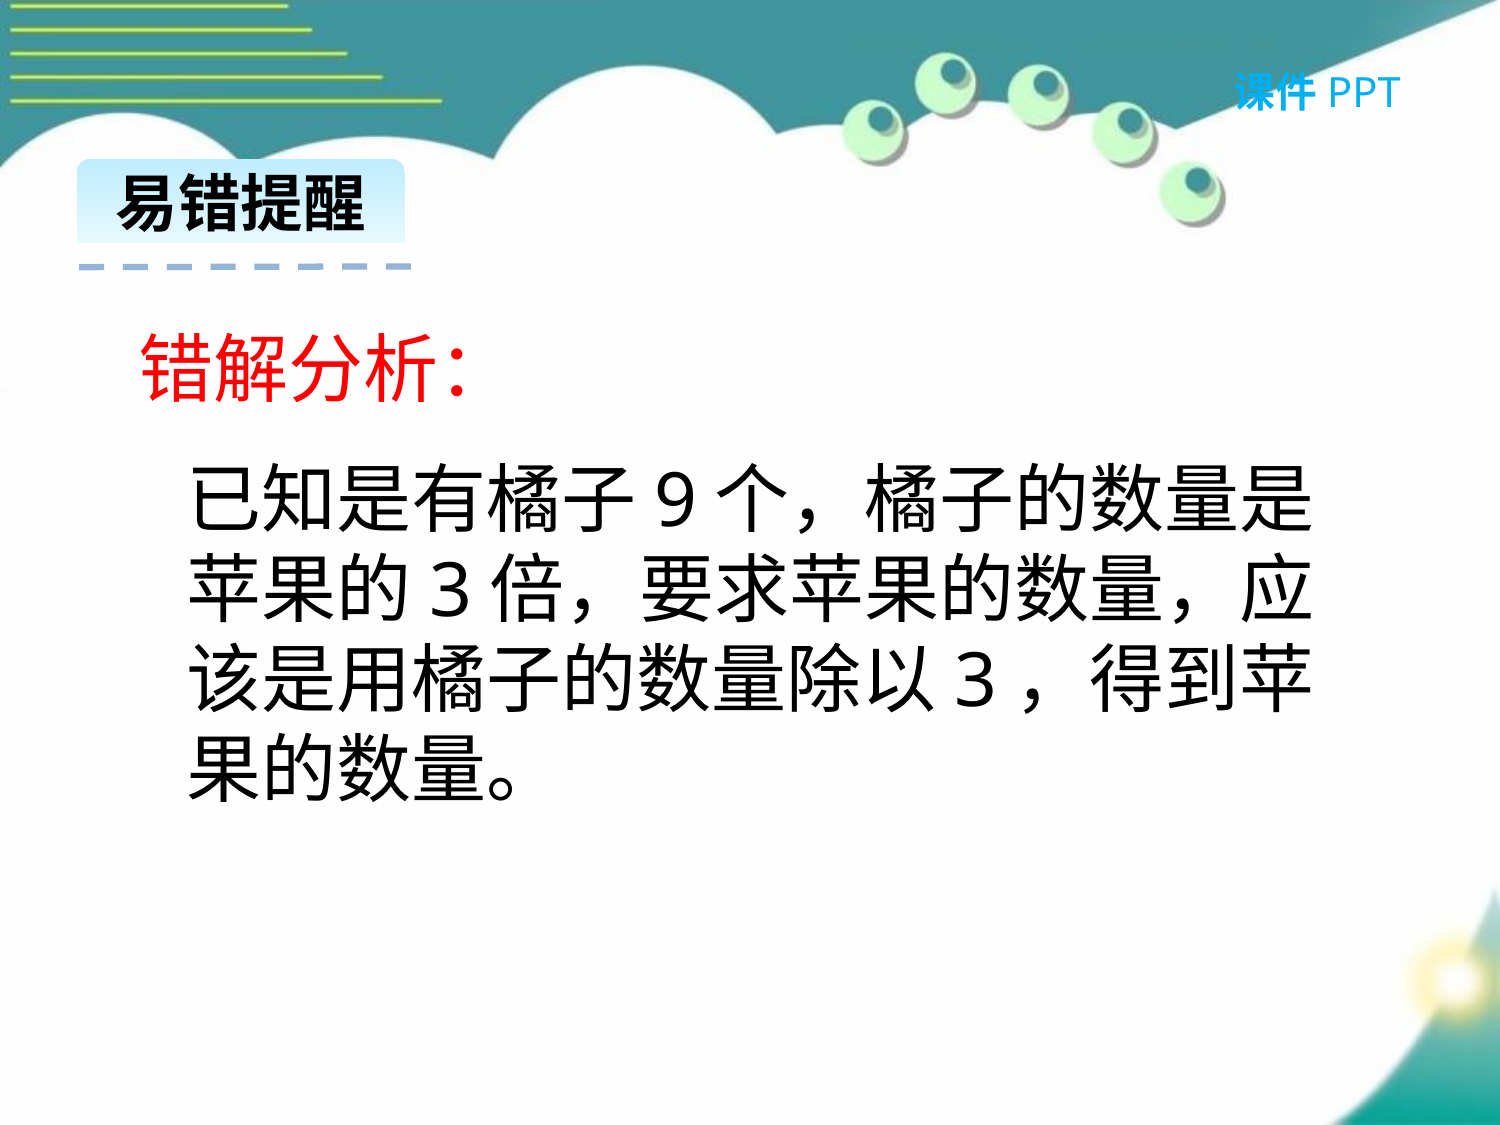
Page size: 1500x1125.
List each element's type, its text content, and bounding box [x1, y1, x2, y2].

text_box 课件PPT [1218, 58, 1418, 124]
text_box 错解分析： [123, 314, 939, 420]
text_box 已知是有橘子9个，橘子的数量是苹果的3倍，要求苹果的数量，应该是用橘子的数量除以3，得到苹果的数量。 [171, 444, 1343, 819]
picture [0, 0, 1500, 1125]
text_box 易错提醒 [76, 158, 405, 244]
